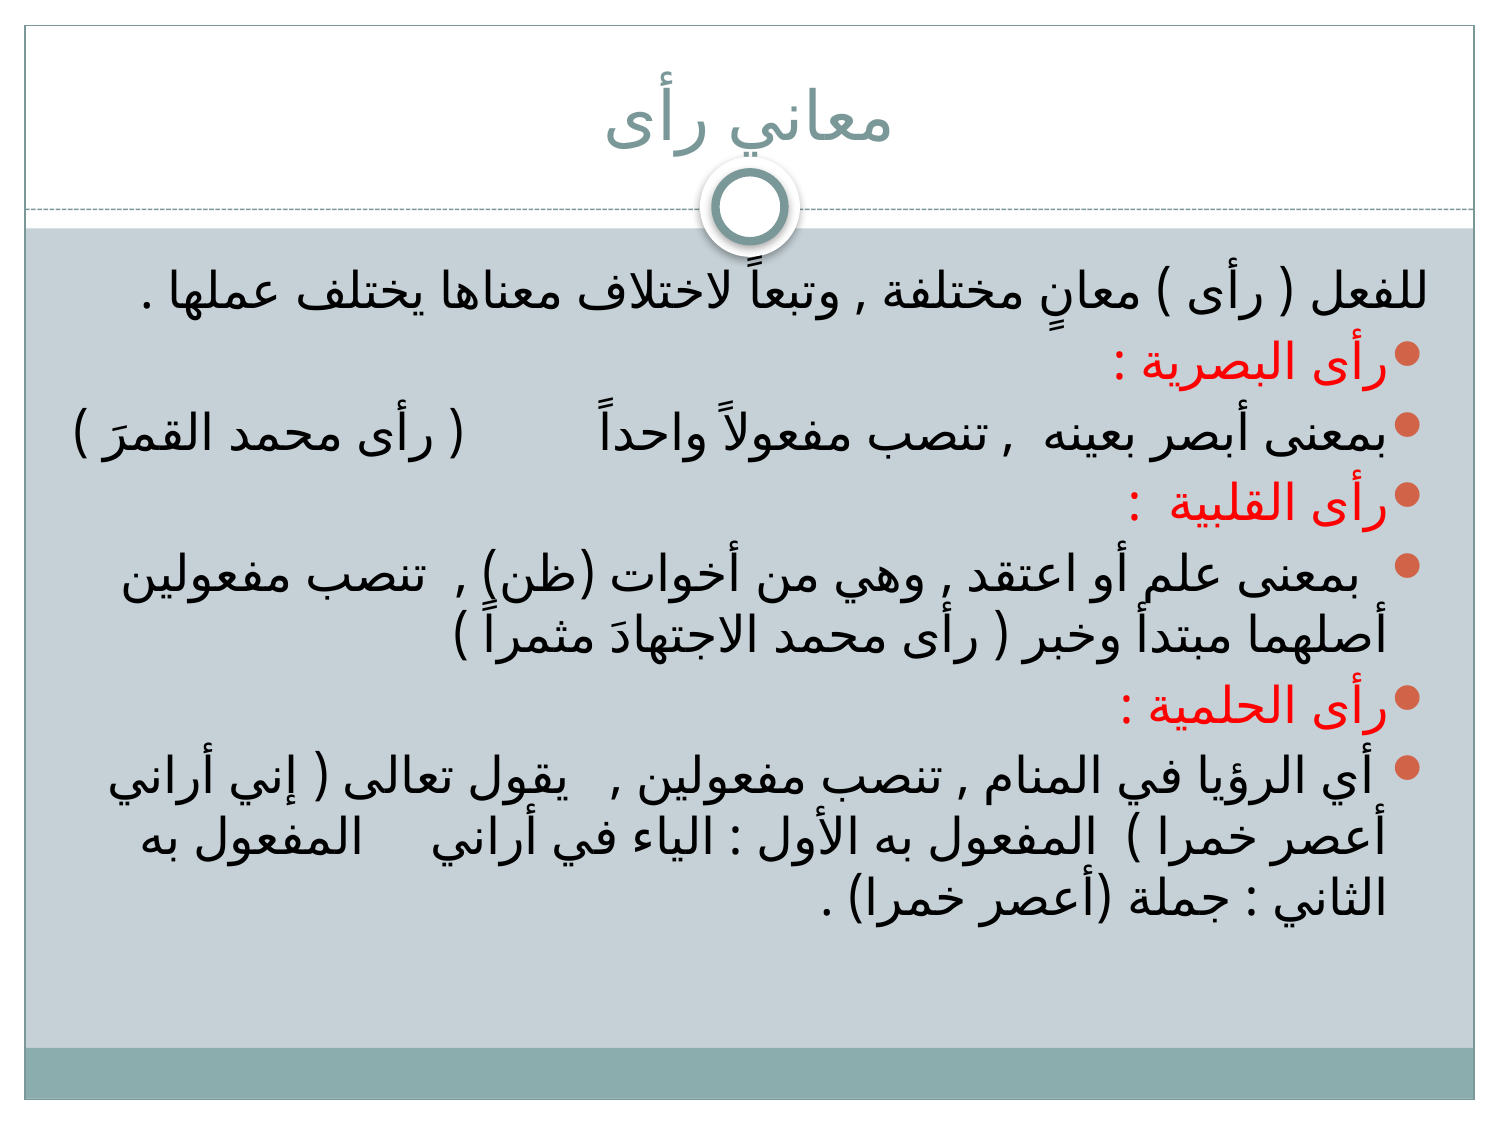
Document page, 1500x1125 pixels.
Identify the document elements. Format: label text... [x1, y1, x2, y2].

list للفعل ( رأى ) معانٍ مختلفة , وتبعاً لاختلاف معناها يختلف عملها . رأى البصرية : بمعنى أبصر بعينه , تنصب مفعولاً واحداً ( رأى محمد القمرَ ) رأى القلبية : بمعنى علم أو اعتقد , وهي من أخوات (ظن) , تنصب مفعولين أصلهما مبتدأ وخبر ( رأى محمد الاجتهادَ مثمراً ) رأى الحلمية : أي الرؤيا في المنام , تنصب مفعولين , يقول تعالى ( إني أراني أعصر خمرا ) المفعول به الأول : الياء في أراني المفعول به الثاني : جملة (أعصر خمرا) . [49, 250, 1445, 1001]
title معاني رأى [49, 37, 1450, 162]
